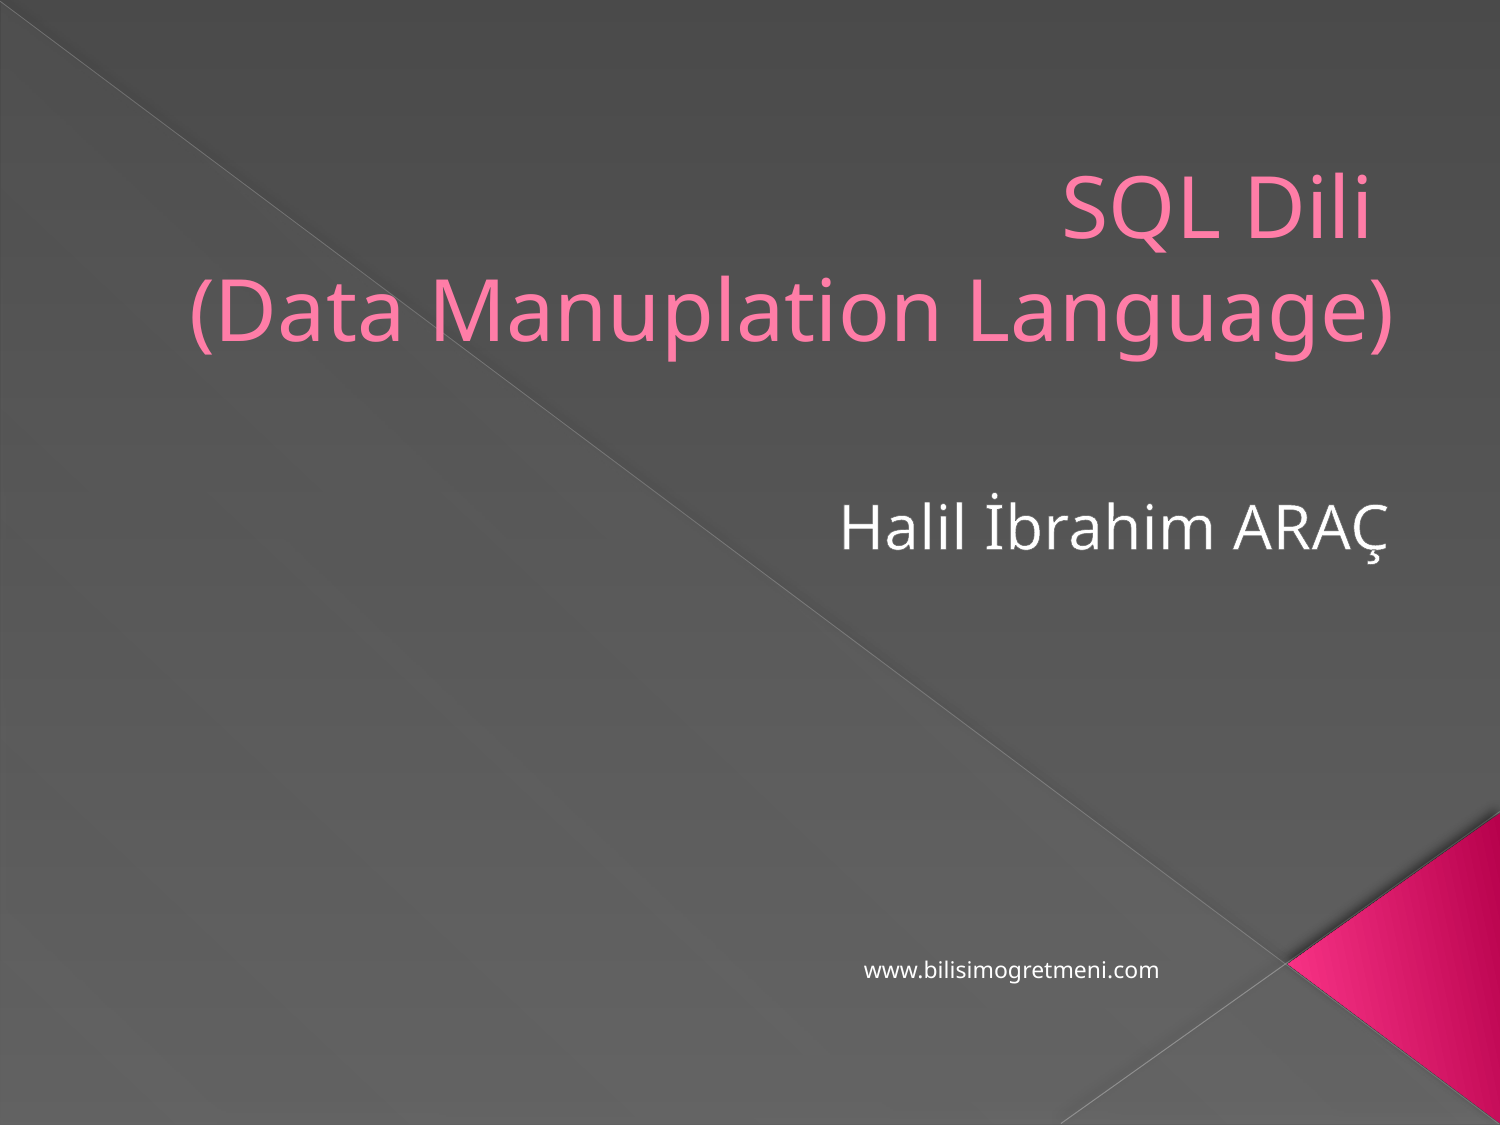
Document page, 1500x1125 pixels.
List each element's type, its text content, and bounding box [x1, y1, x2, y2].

title SQL Dili (Data Manuplation Language) [88, 42, 1412, 367]
subtitle Halil İbrahim ARAÇ [88, 479, 1412, 768]
footer www.bilisimogretmeni.com [225, 926, 1175, 987]
